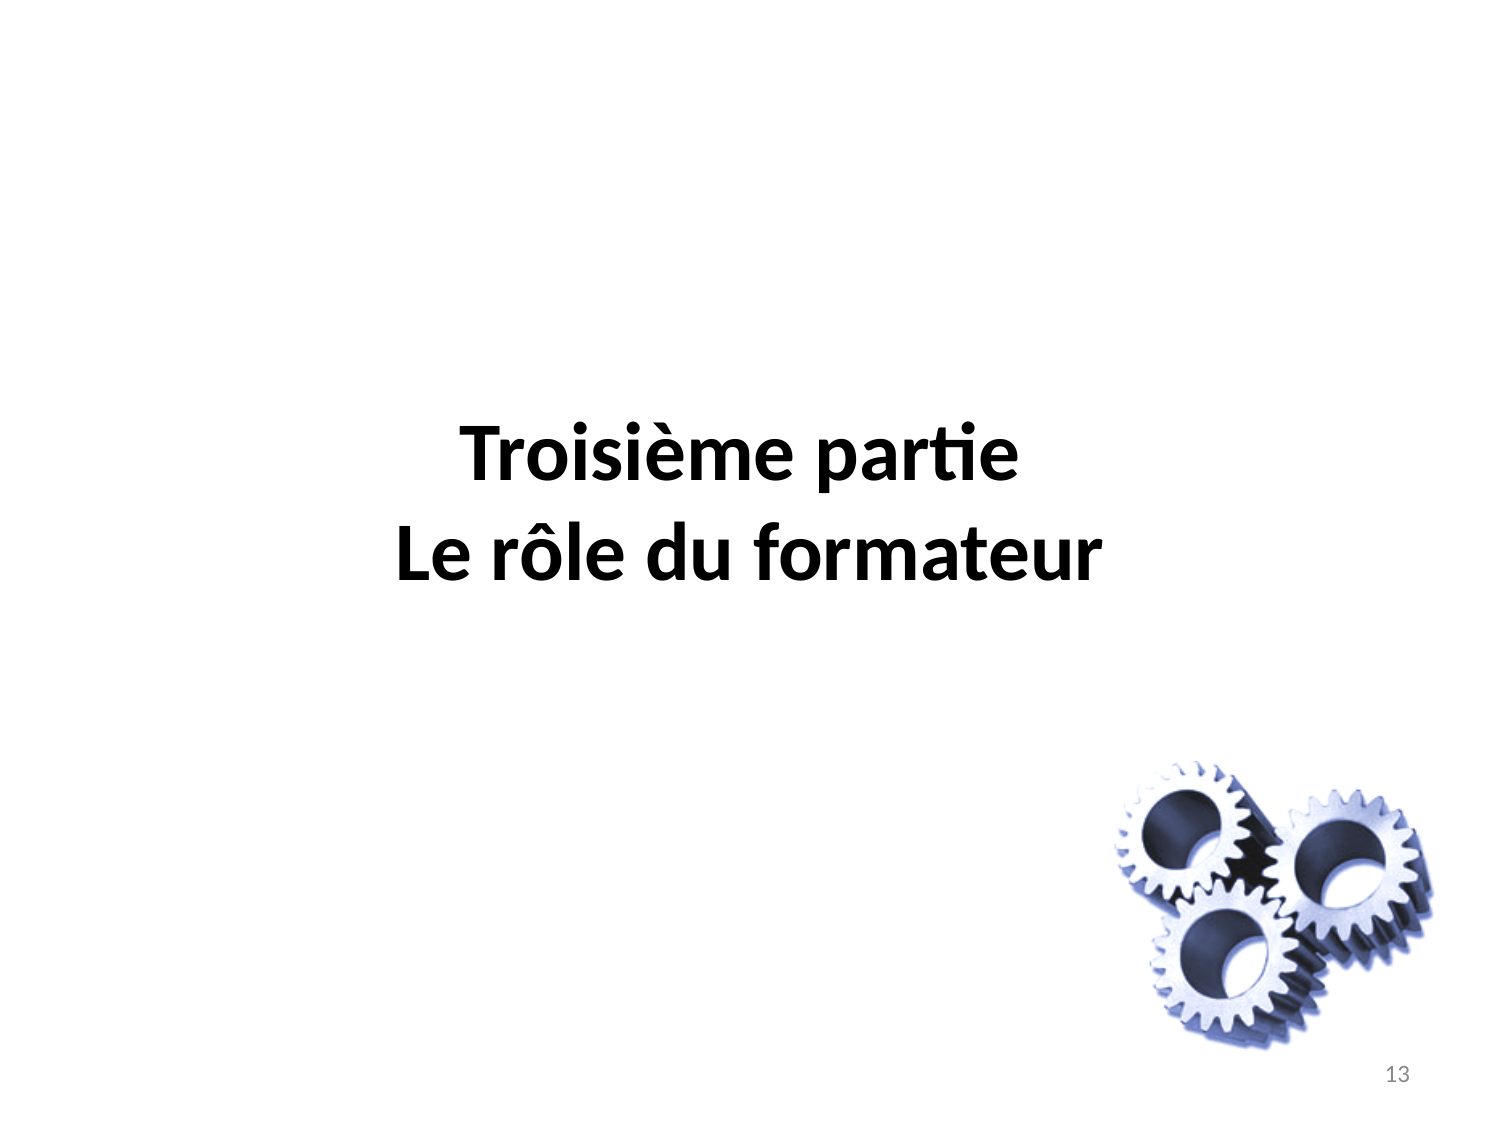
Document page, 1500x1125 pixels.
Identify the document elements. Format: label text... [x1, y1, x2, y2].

slide_number 13 [1074, 1042, 1425, 1103]
title Troisième partie Le rôle du formateur [75, 453, 1425, 641]
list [1112, 761, 1436, 1052]
